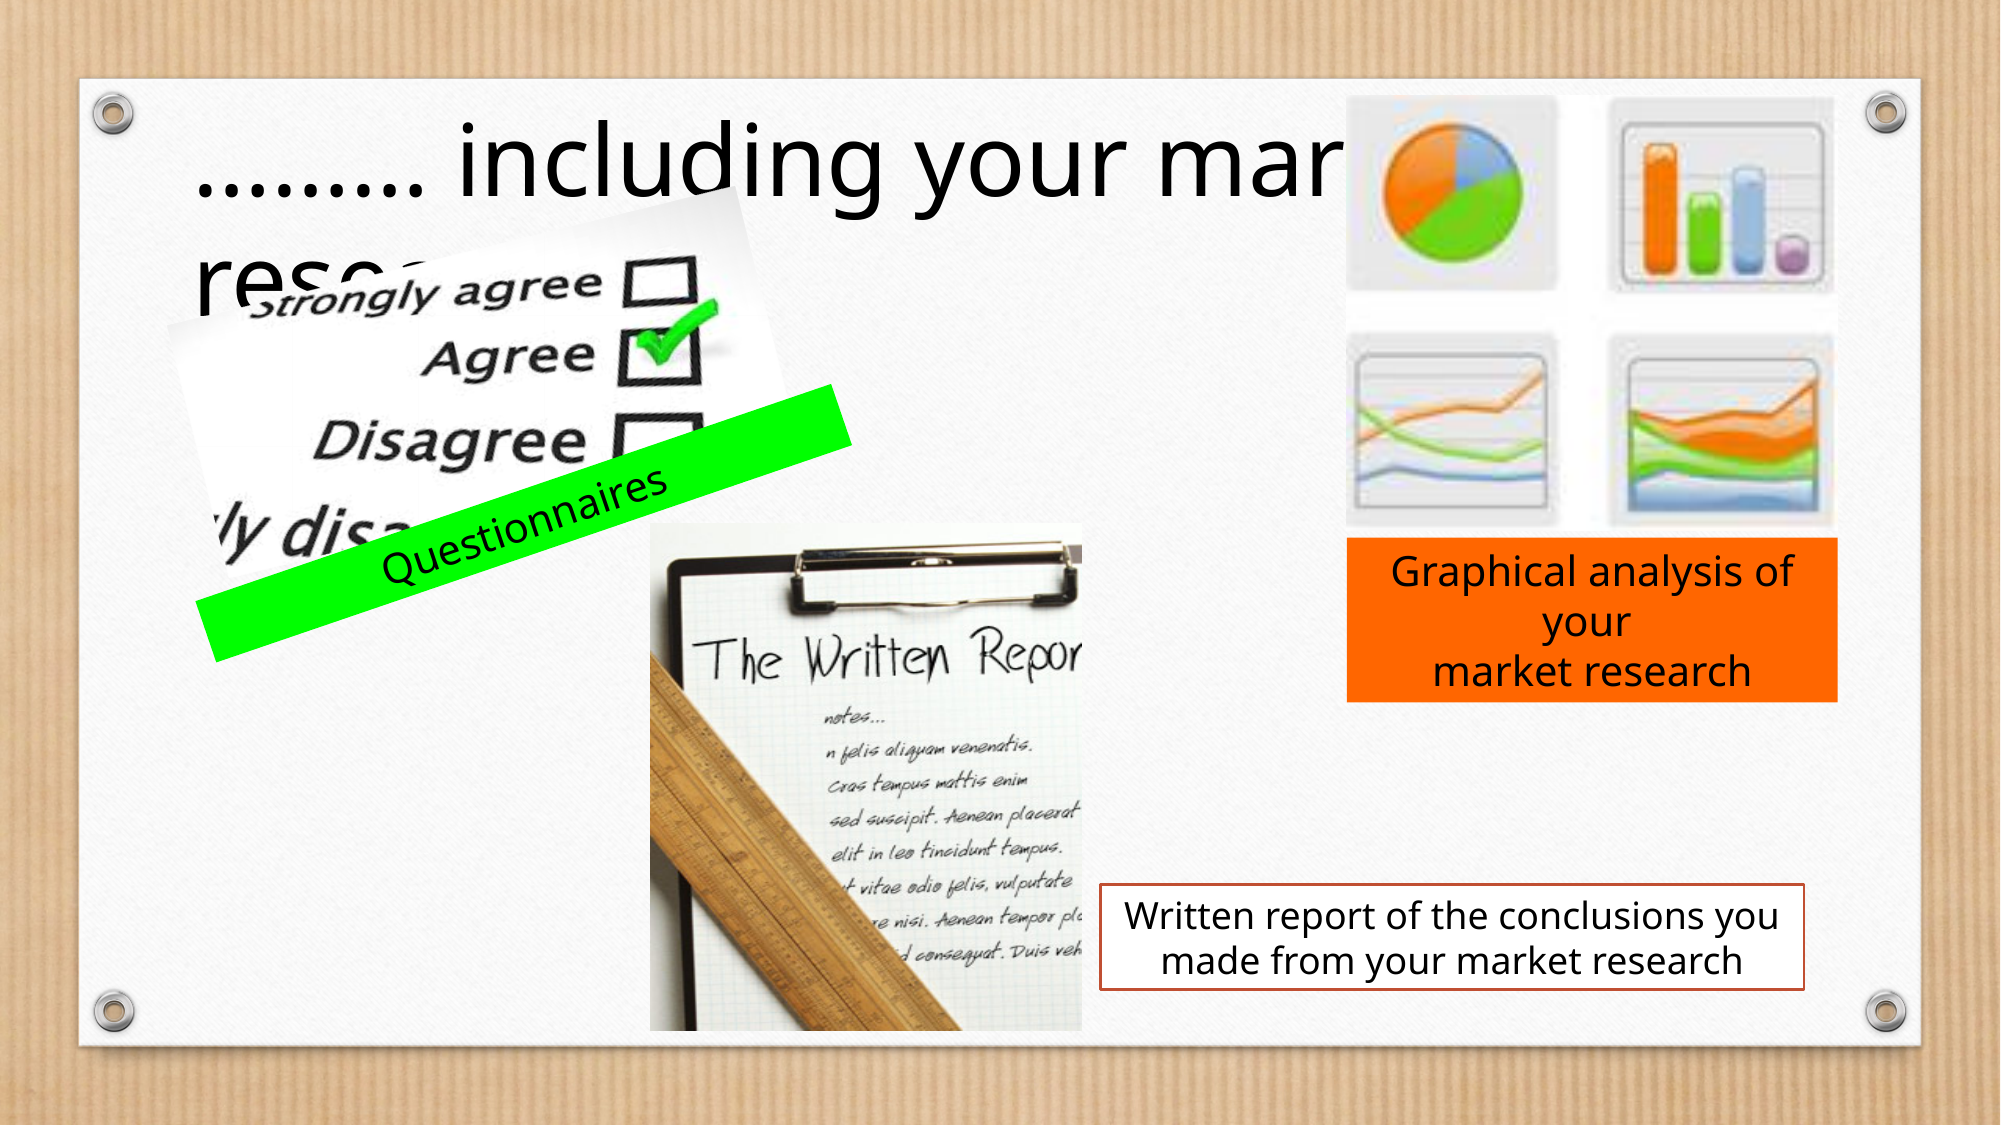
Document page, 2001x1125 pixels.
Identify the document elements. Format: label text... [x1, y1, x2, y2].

picture [0, 0, 2001, 1125]
text_box ……… including your market research. [177, 88, 1877, 344]
text_box Written report of the conclusions you made from your market research [1099, 883, 1805, 991]
text_box Graphical analysis of your market research [1346, 537, 1838, 703]
text_box Questionnaires [195, 512, 657, 663]
text_box Questionnaires [774, 383, 852, 472]
